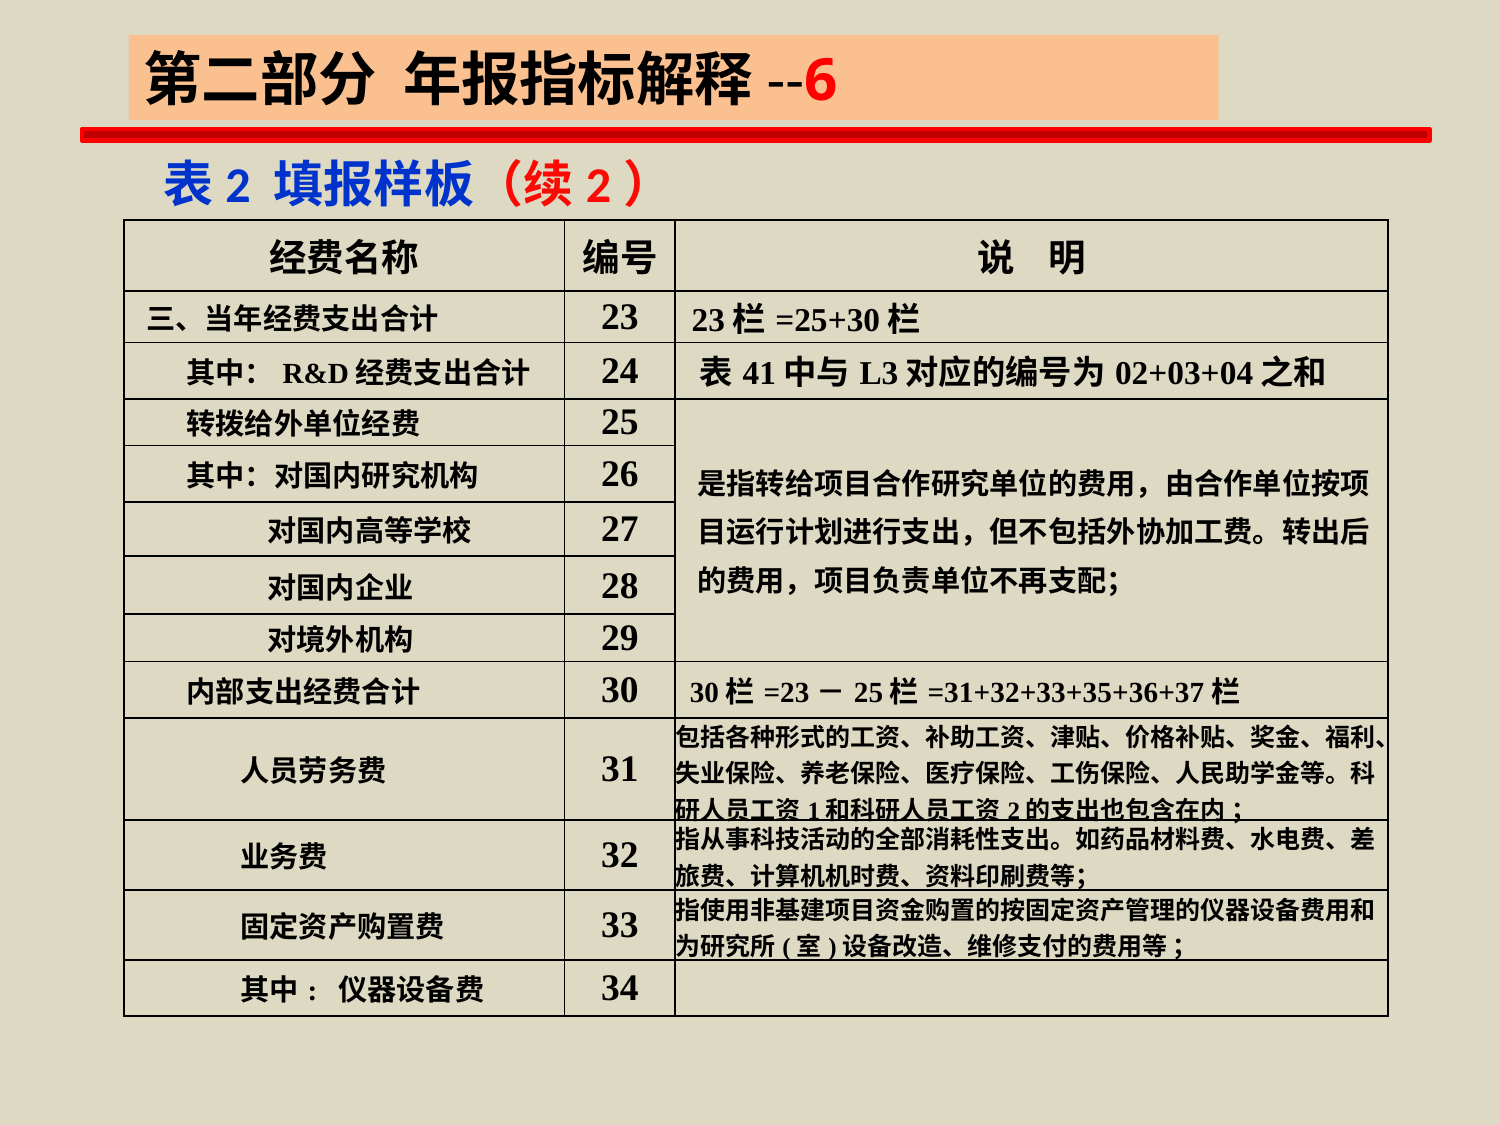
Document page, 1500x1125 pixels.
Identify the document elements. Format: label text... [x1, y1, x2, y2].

table_cell 29 [565, 615, 674, 661]
table_cell 人员劳务费 [125, 719, 564, 819]
table_cell 内部支出经费合计 [125, 662, 564, 717]
table_cell 其中：对国内研究机构 [125, 446, 564, 501]
table_cell 转拨给外单位经费 [125, 400, 564, 445]
table_cell 26 [565, 446, 674, 501]
table_header 编号 [565, 221, 674, 290]
table_cell 24 [565, 343, 674, 398]
text_box 表2 填报样板（续2） [128, 152, 755, 213]
table_cell 对国内高等学校 [125, 503, 564, 555]
table_cell 表41中与L3对应的编号为02+03+04之和 [676, 343, 1387, 398]
table_cell 34 [565, 961, 674, 1015]
table_cell 其中：R&D经费支出合计 [125, 343, 564, 398]
table_cell 23 [565, 292, 674, 342]
table_cell 23栏=25+30栏 [676, 292, 1387, 342]
table_cell 对国内企业 [125, 557, 564, 613]
table_cell 指使用非基建项目资金购置的按固定资产管理的仪器设备费用和为研究所(室)设备改造、维修支付的费用等 ； [676, 891, 1387, 959]
table_cell 30 [565, 662, 674, 717]
text_box 第二部分 年报指标解释--6 [128, 35, 1219, 120]
table_header 经费名称 [125, 221, 564, 290]
table_cell 业务费 [125, 821, 564, 889]
table_cell 28 [565, 557, 674, 613]
table_cell 33 [565, 891, 674, 959]
table_header 说 明 [676, 221, 1387, 290]
table_cell 三、当年经费支出合计 [125, 292, 564, 342]
table_cell 对境外机构 [125, 615, 564, 661]
table_cell 25 [565, 400, 674, 445]
table_cell 其中: 仪器设备费 [125, 961, 564, 1015]
table_cell 30栏=23－25栏=31+32+33+35+36+37栏 [676, 662, 1387, 717]
table_cell 指从事科技活动的全部消耗性支出。如药品材料费、水电费、差旅费、计算机机时费、资料印刷费等； [676, 821, 1387, 889]
text_box [117, 152, 1348, 348]
table_cell 是指转给项目合作研究单位的费用，由合作单位按项 目运行计划进行支出，但不包括外协加工费。转出后 的费用，项目负责单位不再支配； [676, 400, 1387, 661]
table_cell 固定资产购置费 [125, 891, 564, 959]
table_cell 包括各种形式的工资、补助工资、津贴、价格补贴、奖金、福利、失业保险、养老保险、医疗保险、工伤保险、人民助学金等。科研人员工资1和科研人员工资2的支出也包含在内 ； [676, 719, 1387, 819]
table_cell [676, 961, 1387, 1015]
table_cell 27 [565, 503, 674, 555]
text_box [80, 127, 1432, 143]
table_cell 31 [565, 719, 674, 819]
table_cell 32 [565, 821, 674, 889]
